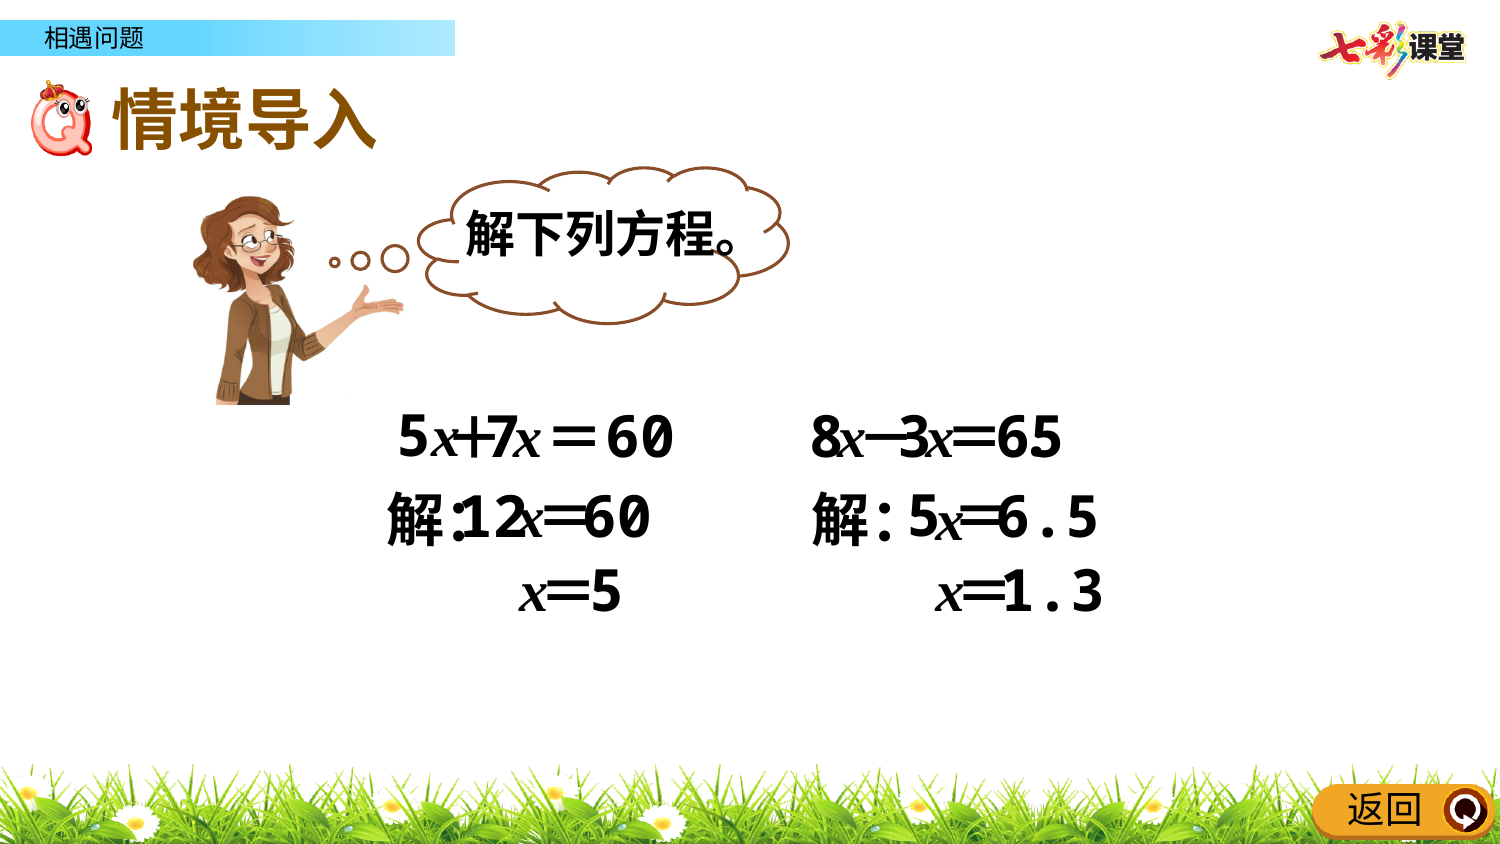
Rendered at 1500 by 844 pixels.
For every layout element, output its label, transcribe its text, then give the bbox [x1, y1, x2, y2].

text_box [464, 167, 767, 194]
text_box 解： [371, 475, 472, 561]
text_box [926, 551, 1098, 626]
picture [191, 194, 405, 406]
text_box [418, 219, 765, 324]
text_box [844, 477, 1093, 554]
text_box 5x [395, 398, 461, 469]
text_box 解： [797, 475, 844, 561]
text_box ＋ [445, 400, 504, 472]
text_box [509, 551, 622, 626]
text_box 情境导入 [100, 72, 404, 164]
text_box 60 [605, 399, 676, 470]
picture [1316, 20, 1468, 80]
picture [31, 80, 92, 156]
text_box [805, 397, 1063, 472]
text_box 解下列方程。 [450, 194, 859, 270]
text_box x [513, 399, 543, 470]
text_box 7 [484, 399, 513, 470]
picture [0, 764, 1500, 844]
text_box ＝ [545, 400, 604, 472]
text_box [430, 477, 652, 552]
